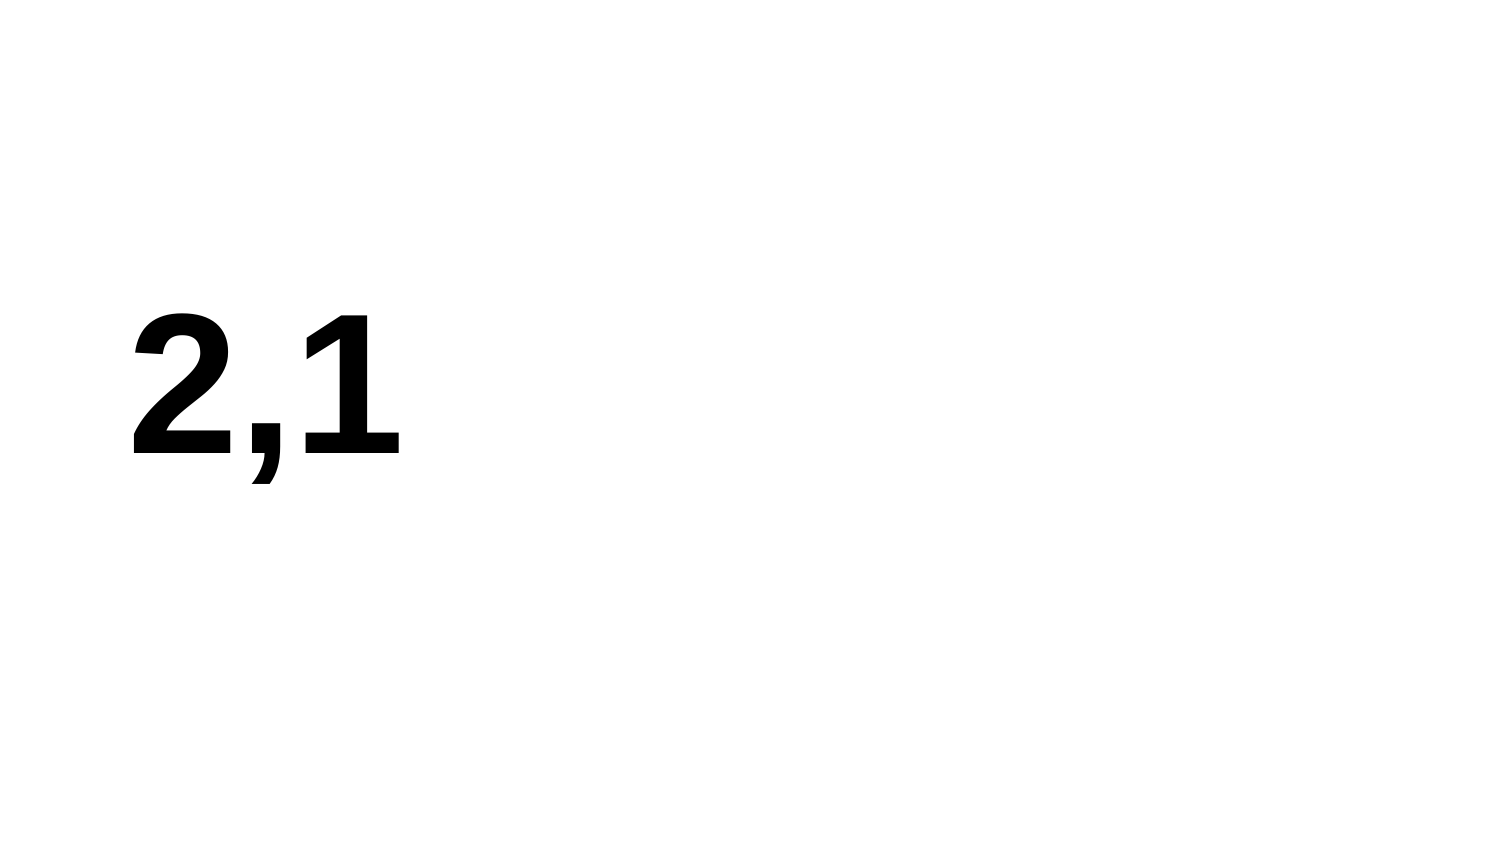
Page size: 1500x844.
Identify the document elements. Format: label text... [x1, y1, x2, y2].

text_box 2,1 [112, 235, 1388, 509]
